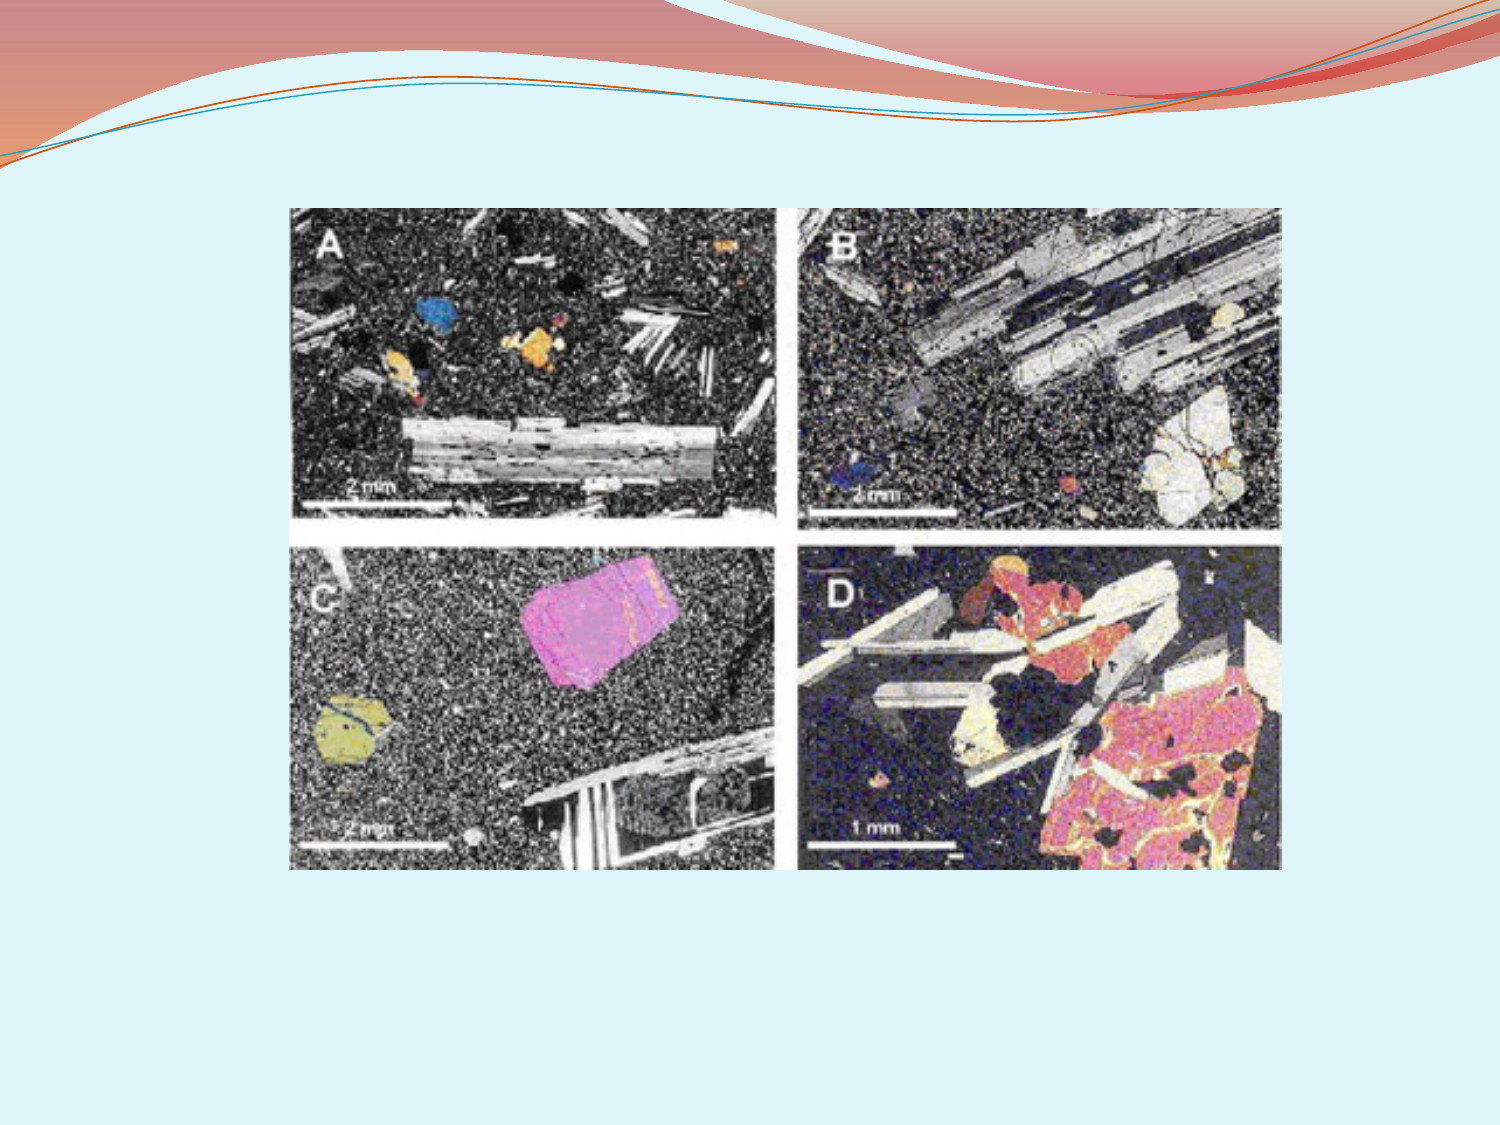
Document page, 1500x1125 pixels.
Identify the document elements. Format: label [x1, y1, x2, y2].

picture [289, 208, 1282, 870]
